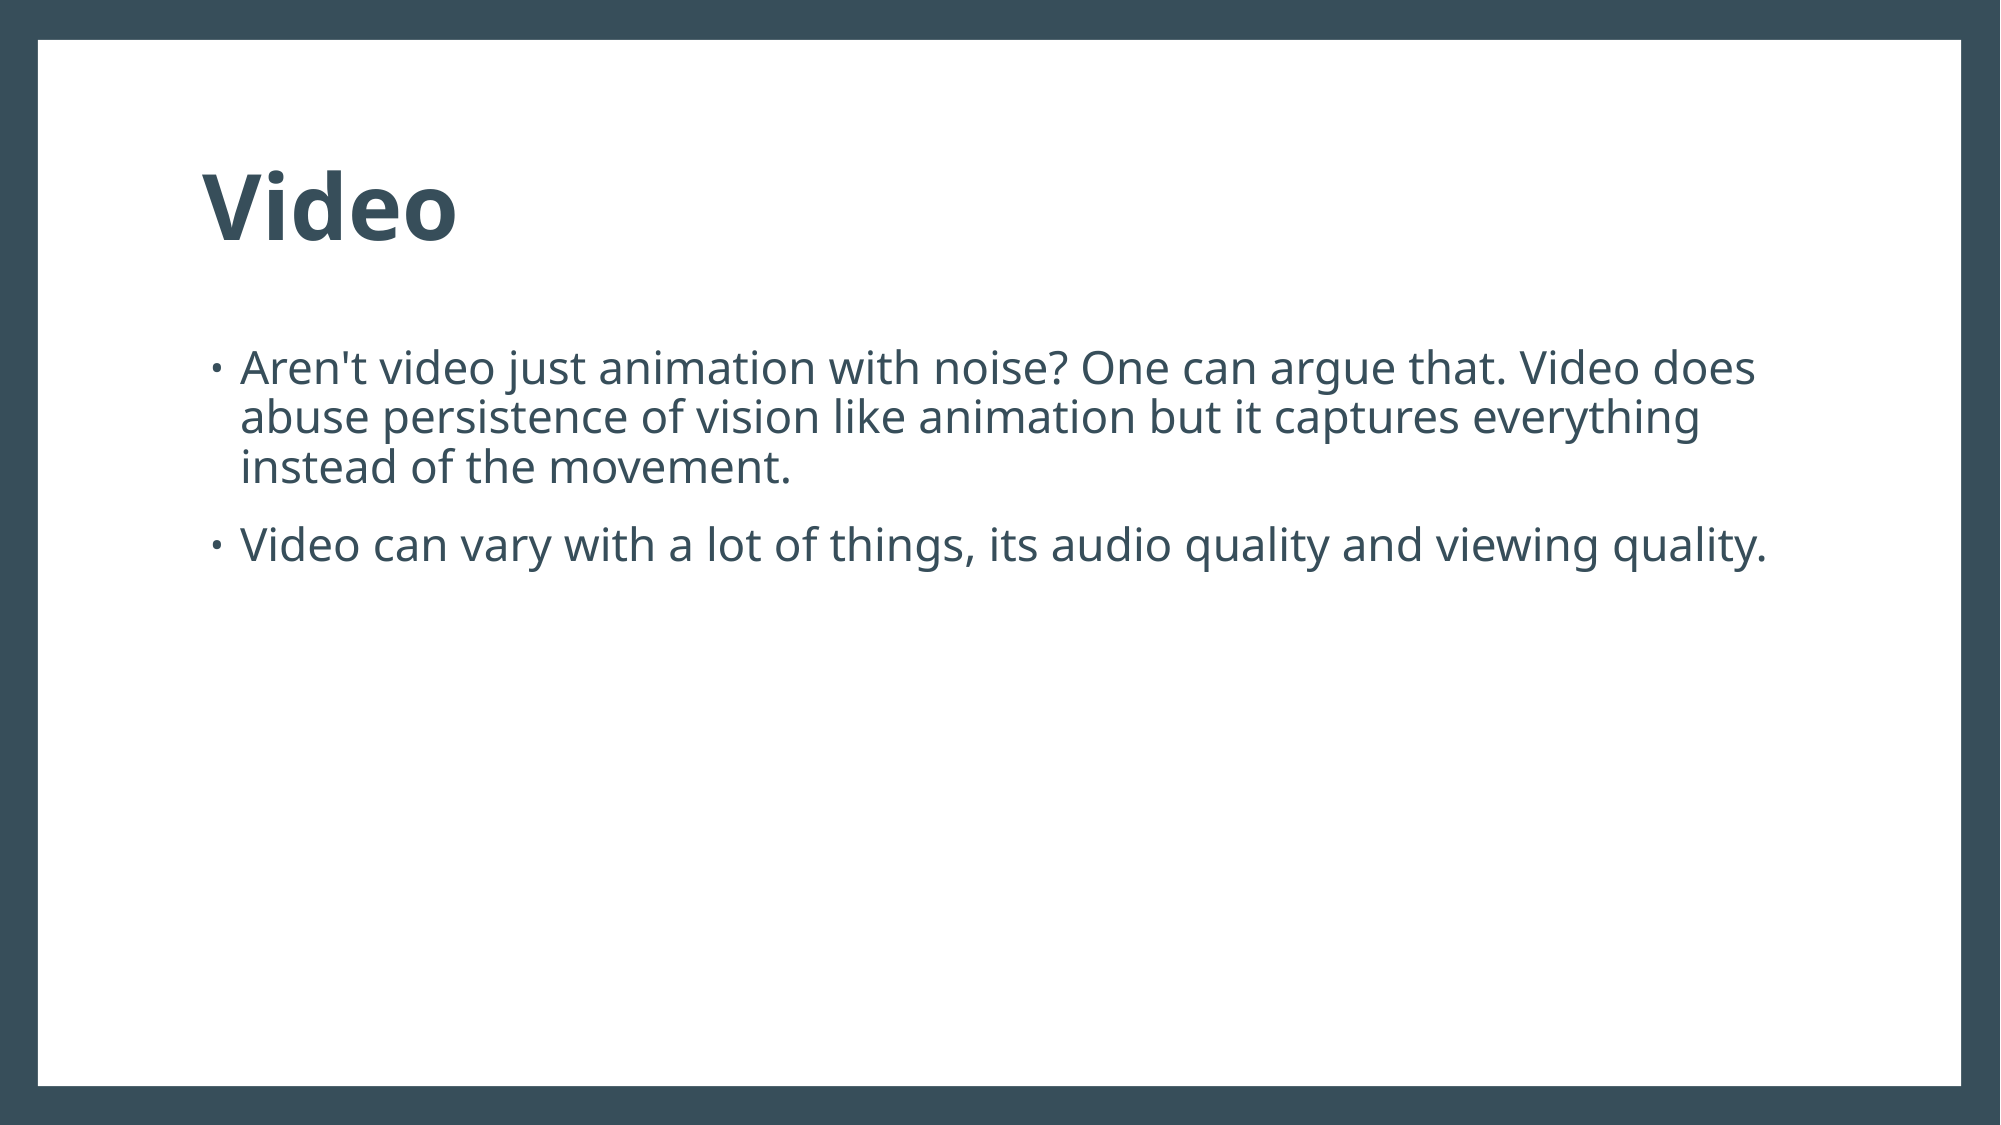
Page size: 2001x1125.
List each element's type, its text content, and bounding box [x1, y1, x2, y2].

list Aren't video just animation with noise? One can argue that. Video does abuse persistence of vision like animation but it captures everything instead of the movement. Video can vary with a lot of things, its audio quality and viewing quality. [187, 337, 1808, 1000]
title Video [187, 99, 1808, 323]
